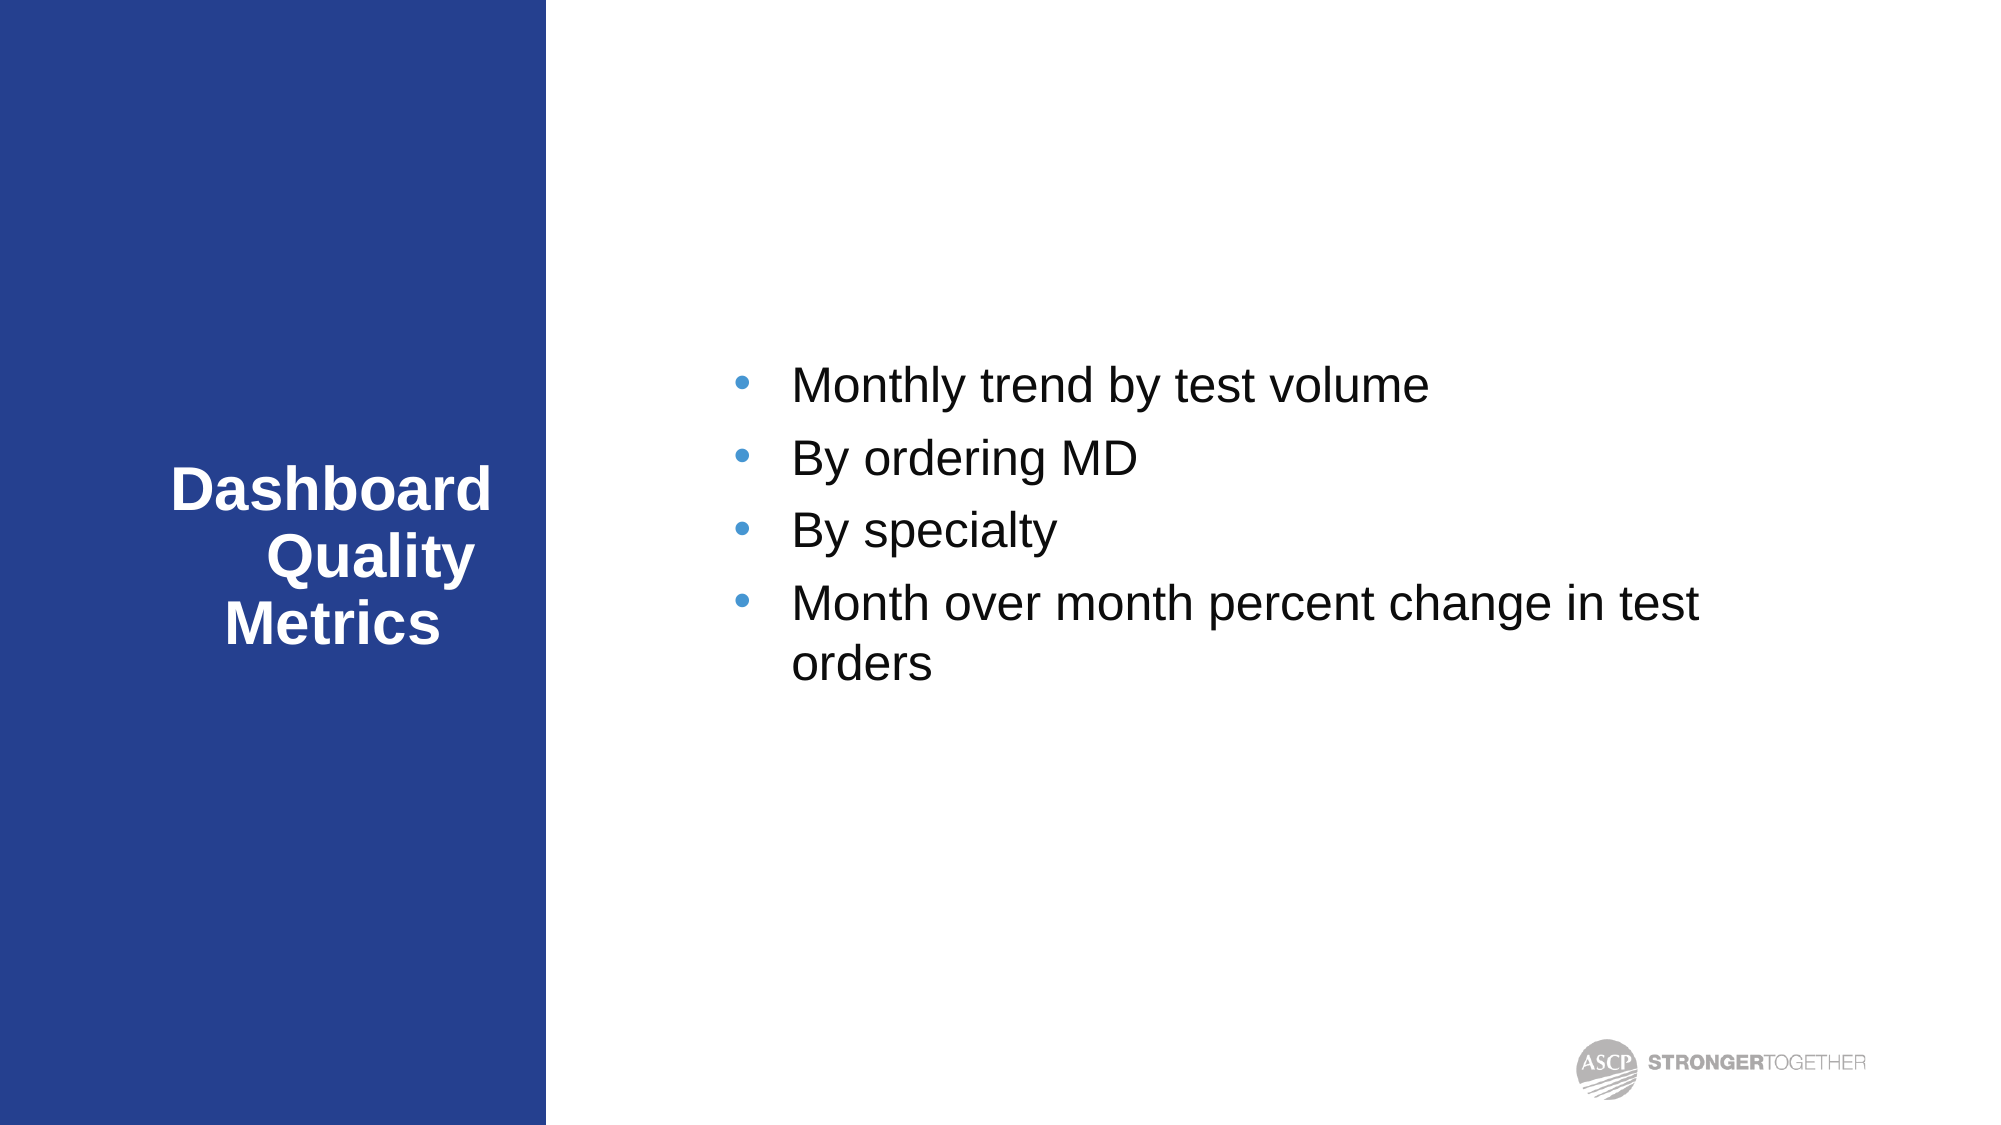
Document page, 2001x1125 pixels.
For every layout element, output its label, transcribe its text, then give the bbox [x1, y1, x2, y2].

picture [1576, 1039, 1866, 1100]
title Dashboard Quality Metrics [37, 448, 509, 667]
list Monthly trend by test volume By ordering MD By specialty Month over month percent change in test orders [701, 107, 1866, 1009]
